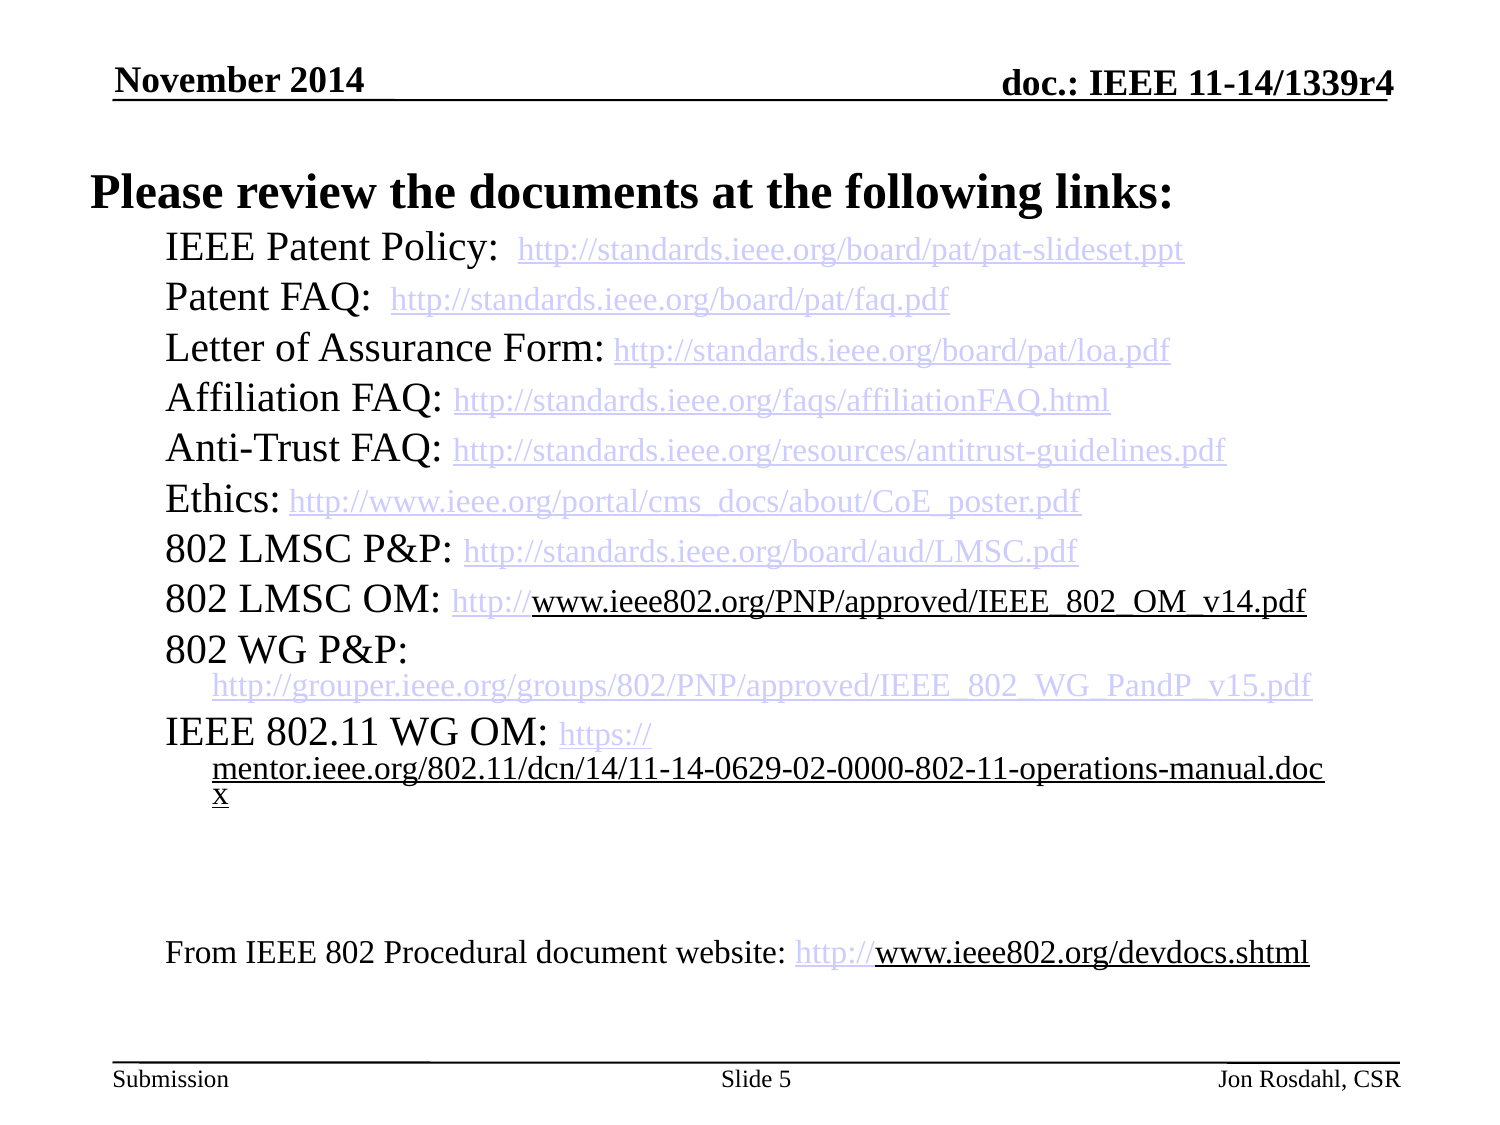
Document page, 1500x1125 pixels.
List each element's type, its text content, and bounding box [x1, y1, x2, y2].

slide_number Slide 5 [712, 1061, 800, 1123]
footer Jon Rosdahl, CSR [878, 1061, 1402, 1093]
list Please review the documents at the following links: IEEE Patent Policy: http://standards.ieee.org/board/pat/pat-slideset.ppt Patent FAQ: http://standards.ieee.org/board/pat/faq.pdf Letter of Assurance Form: http://standards.ieee.org/board/pat/loa.pdf Affiliation FAQ: http://standards.ieee.org/faqs/affiliationFAQ.html Anti-Trust FAQ: http://standards.ieee.org/resources/antitrust-guidelines.pdf Ethics: http://www.ieee.org/portal/cms_docs/about/CoE_poster.pdf 802 LMSC P&P: http://standards.ieee.org/board/aud/LMSC.pdf 802 LMSC OM: http://www.ieee802.org/PNP/approved/IEEE_802_OM_v14.pdf 802 WG P&P: http://grouper.ieee.org/groups/802/PNP/approved/IEEE_802_WG_PandP_v15.pdf IEEE 802.11 WG OM: https://mentor.ieee.org/802.11/dcn/14/11-14-0629-02-0000-802-11-operations-manual.docx From IEEE 802 Procedural document website: http://www.ieee802.org/devdocs.shtml [74, 162, 1351, 1038]
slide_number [114, 54, 426, 101]
